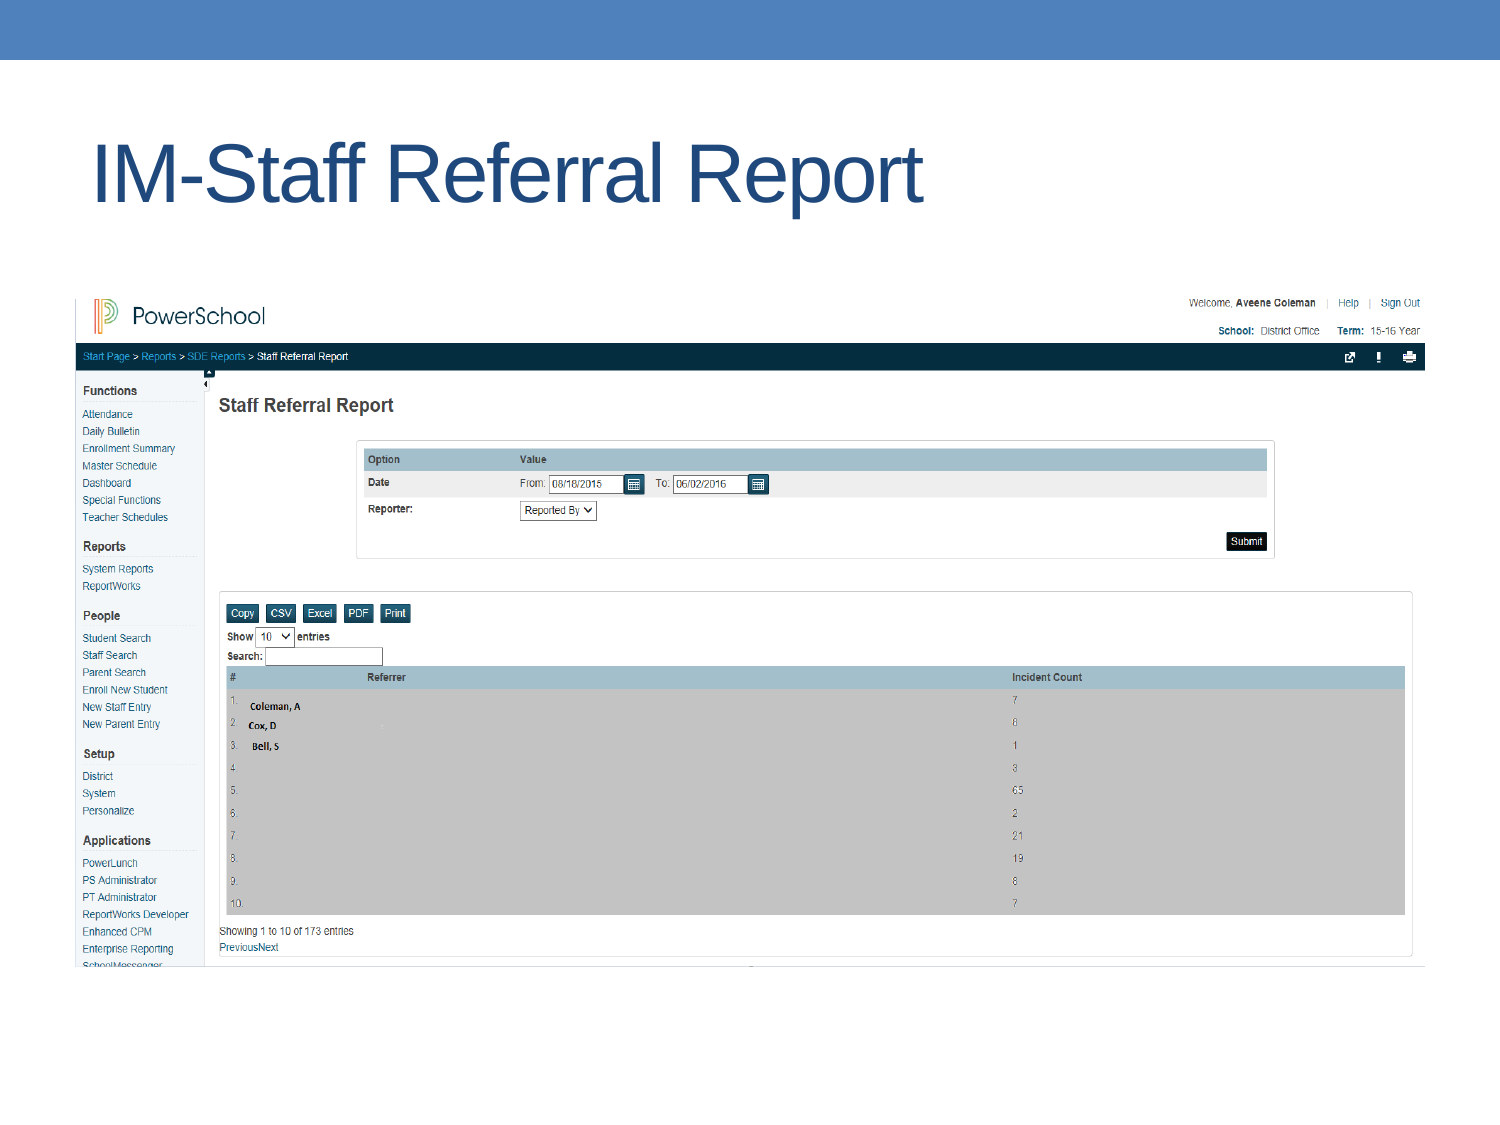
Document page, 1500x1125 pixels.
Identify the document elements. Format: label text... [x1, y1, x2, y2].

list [74, 299, 1426, 967]
title IM-Staff Referral Report [75, 87, 1425, 250]
